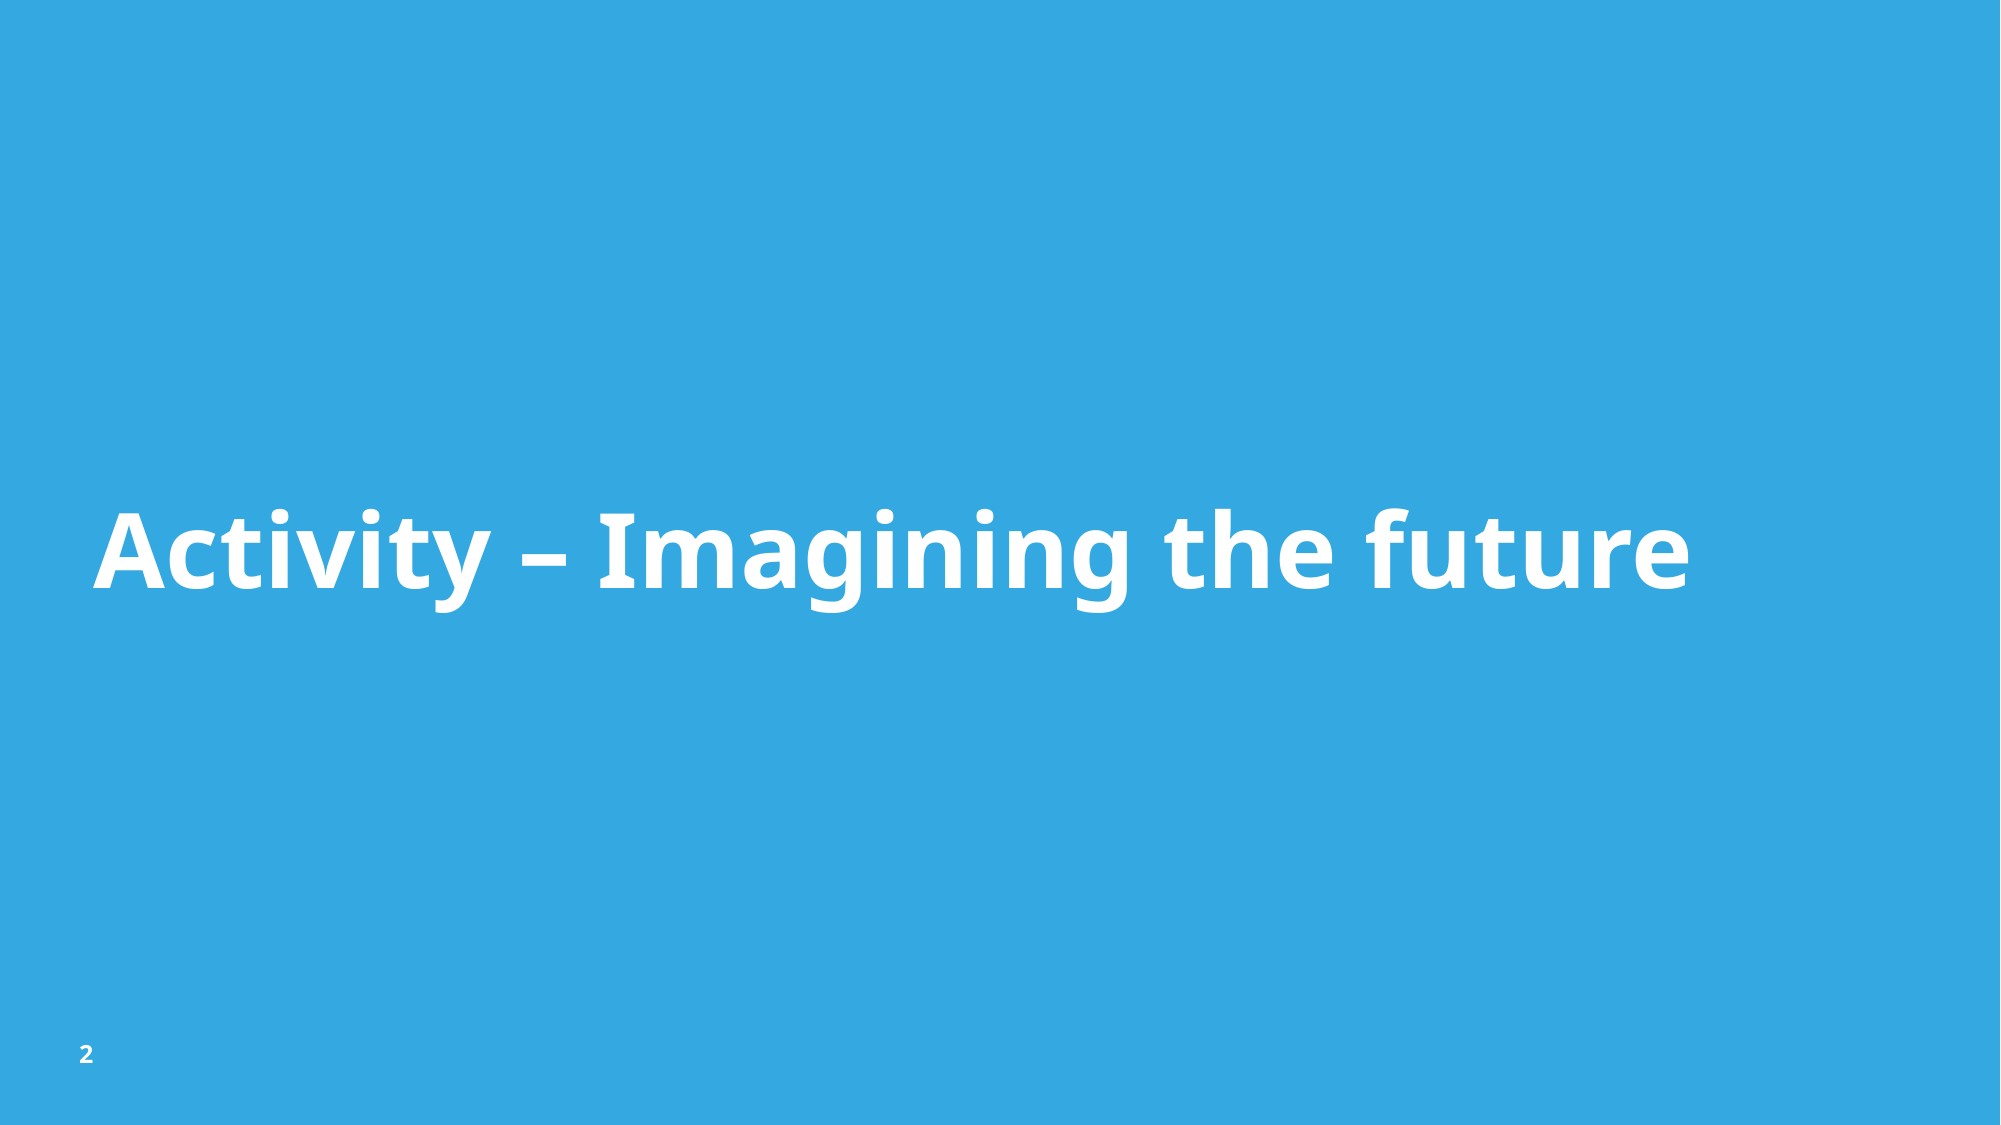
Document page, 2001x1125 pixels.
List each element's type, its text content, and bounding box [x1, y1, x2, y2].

slide_number 2 [79, 1023, 190, 1073]
title Activity – Imagining the future [78, 125, 1777, 984]
